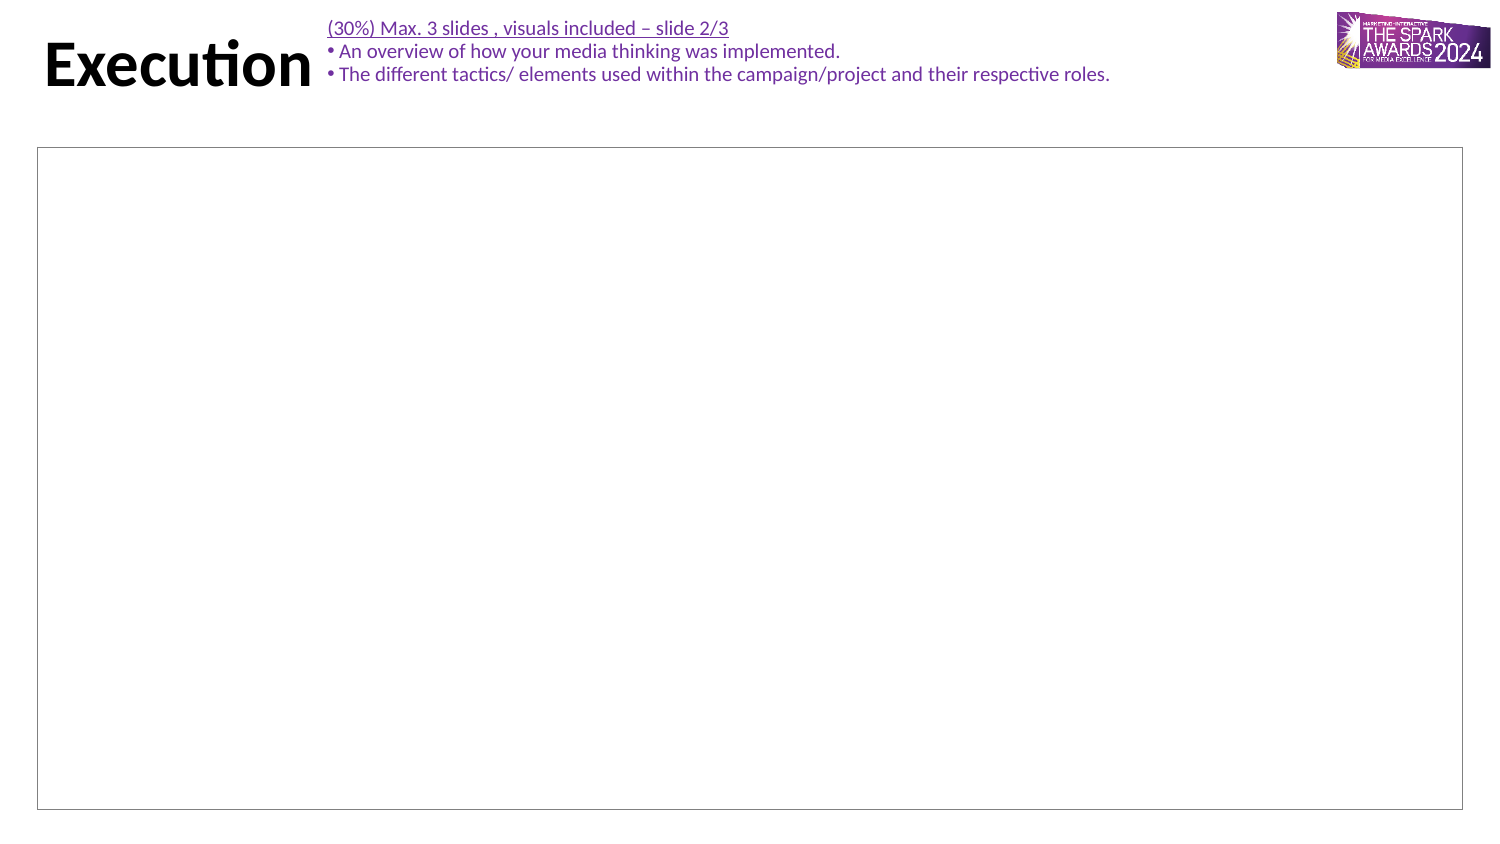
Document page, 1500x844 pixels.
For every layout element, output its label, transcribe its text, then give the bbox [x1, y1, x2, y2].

text_box (30%) Max. 3 slides , visuals included – slide 2/3 An overview of how your media thinking was implemented. The different tactics/ elements used within the campaign/project and their respective roles. [312, 9, 1225, 93]
table_header [38, 148, 1462, 809]
picture [1327, 5, 1500, 75]
text_box Execution [29, 15, 1270, 103]
